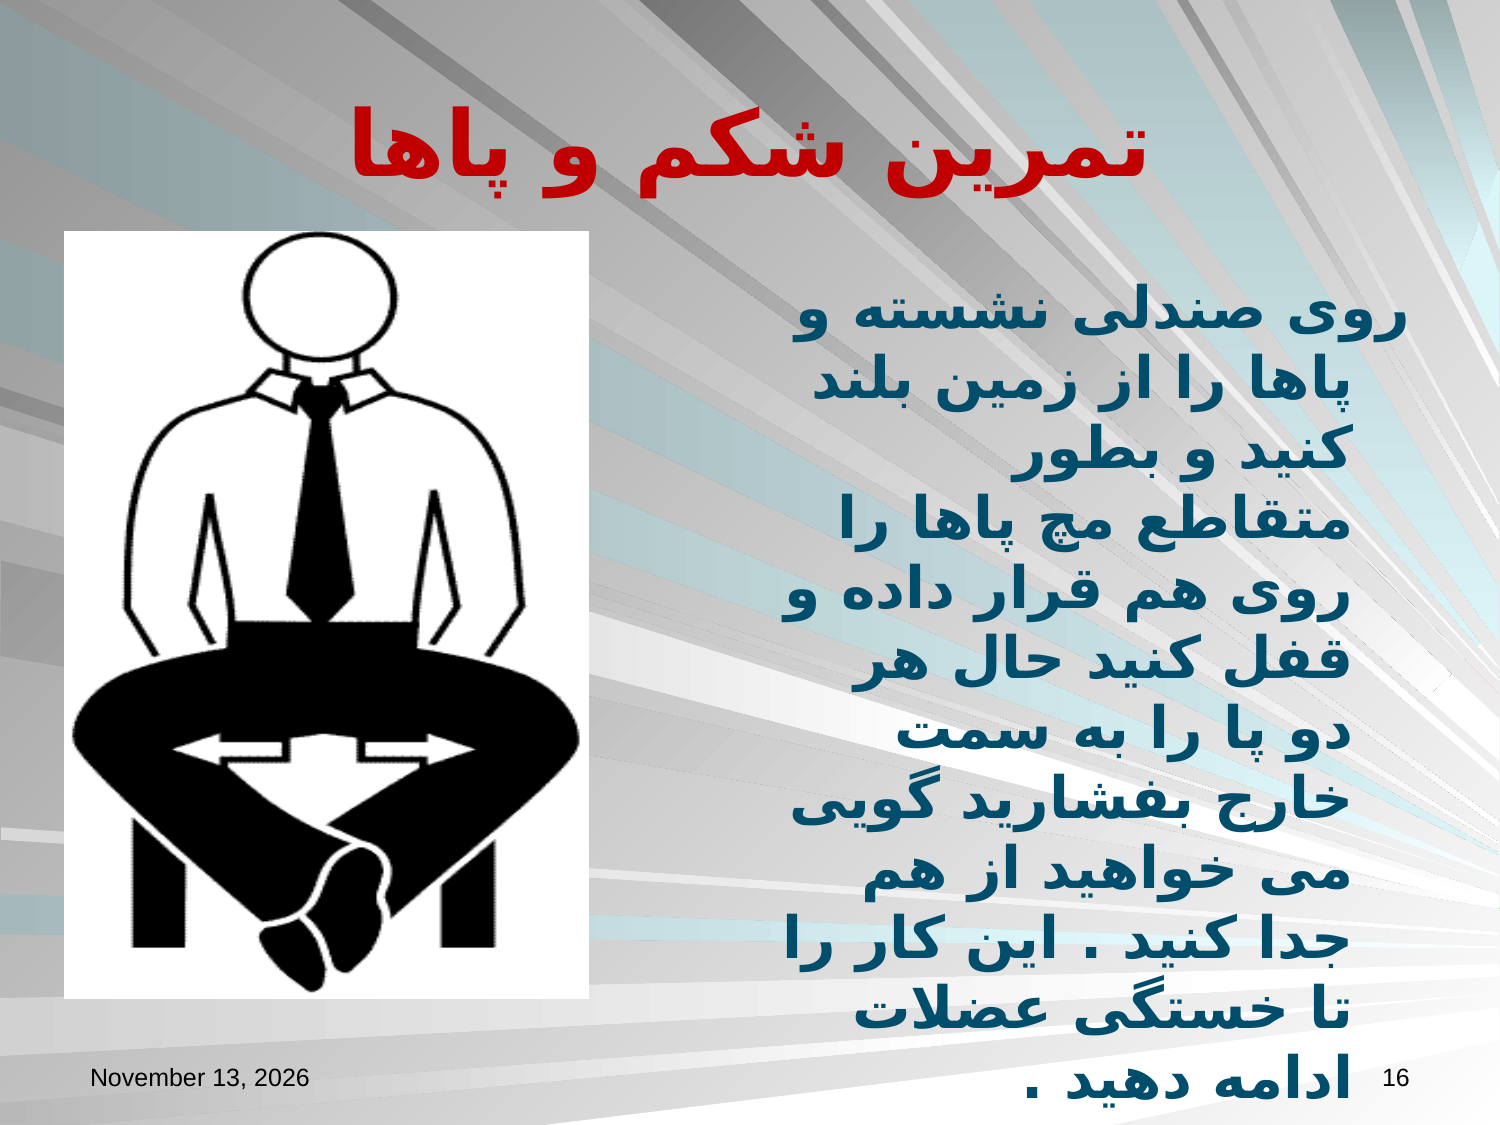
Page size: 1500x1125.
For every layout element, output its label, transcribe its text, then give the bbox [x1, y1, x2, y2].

slide_number 16 [1074, 1023, 1426, 1100]
title تمرین شکم و پاها [74, 45, 1426, 234]
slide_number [74, 1023, 426, 1100]
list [64, 231, 589, 1000]
list روی صندلی نشسته و پاها را از زمین بلند کنید و بطور متقاطع مچ پاها را روی هم قرار داده و قفل کنید حال هر دو پا را به سمت خارج بفشارید گویی می خواهید از هم جدا کنید . این کار را تا خستگی عضلات ادامه دهید . [762, 262, 1426, 1006]
